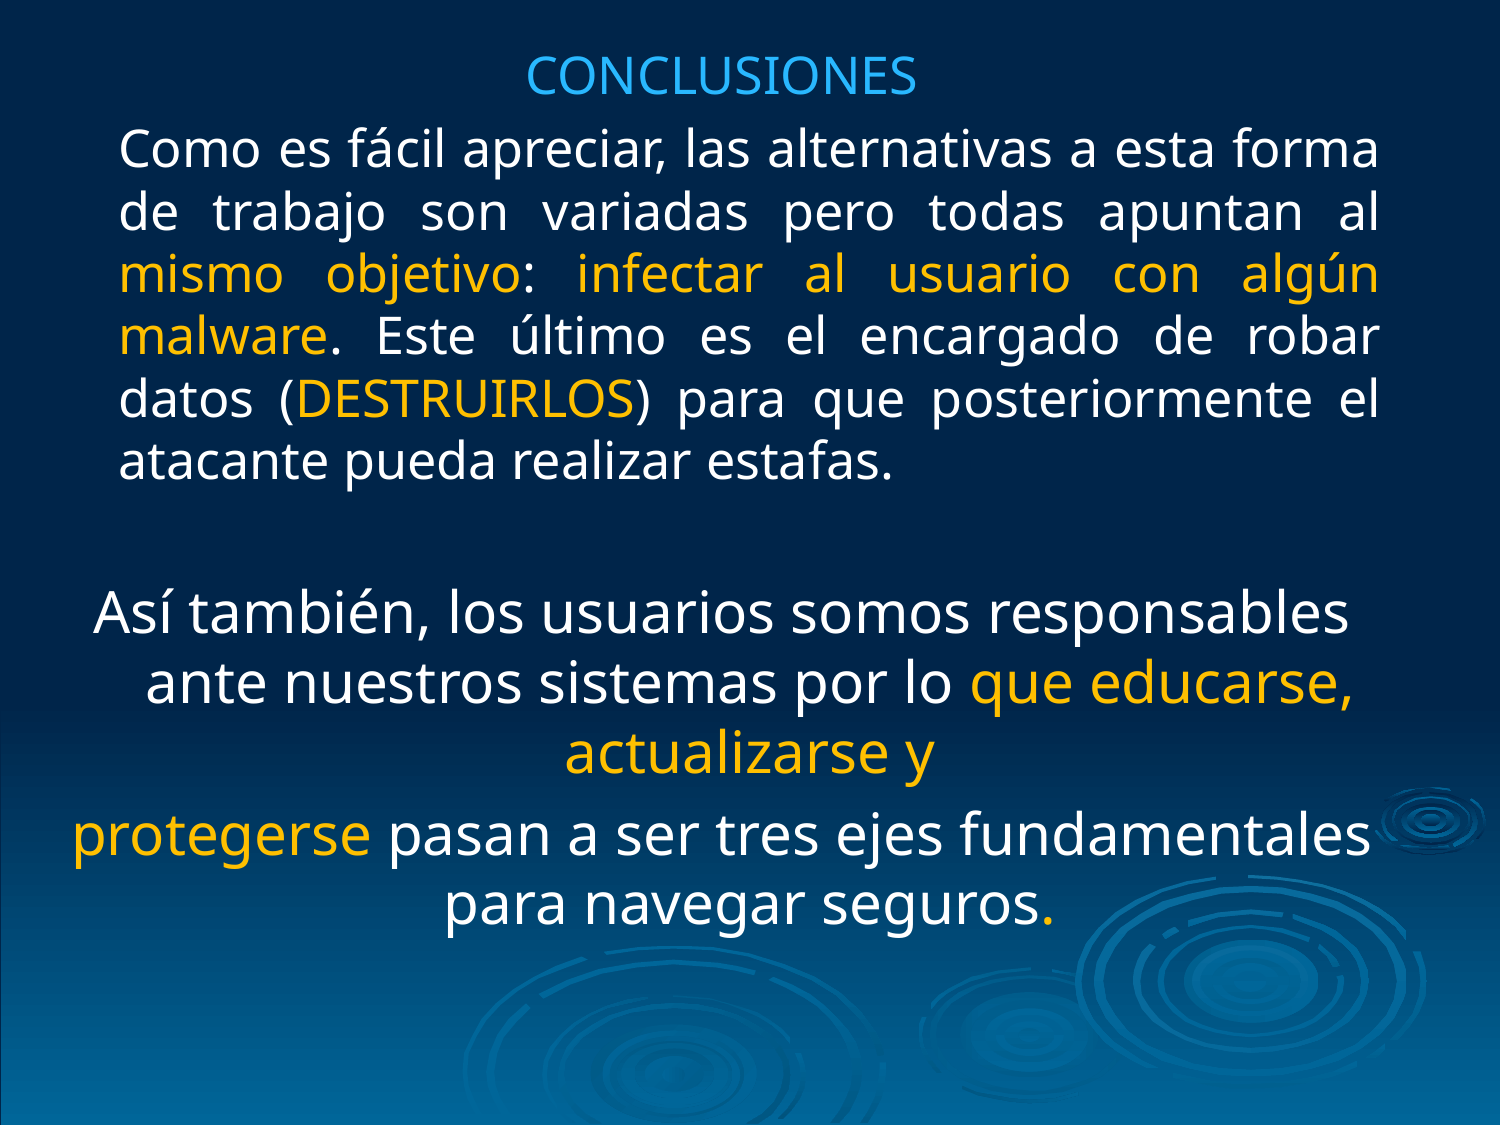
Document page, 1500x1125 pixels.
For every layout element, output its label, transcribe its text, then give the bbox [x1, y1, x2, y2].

list CONCLUSIONES Como es fácil apreciar, las alternativas a esta forma de trabajo son variadas pero todas apuntan al mismo objetivo: infectar al usuario con algún malware. Este último es el encargado de robar datos (DESTRUIRLOS) para que posteriormente el atacante pueda realizar estafas. Así también, los usuarios somos responsables ante nuestros sistemas por lo que educarse, actualizarse y protegerse pasan a ser tres ejes fundamentales para navegar seguros. [46, 34, 1398, 778]
